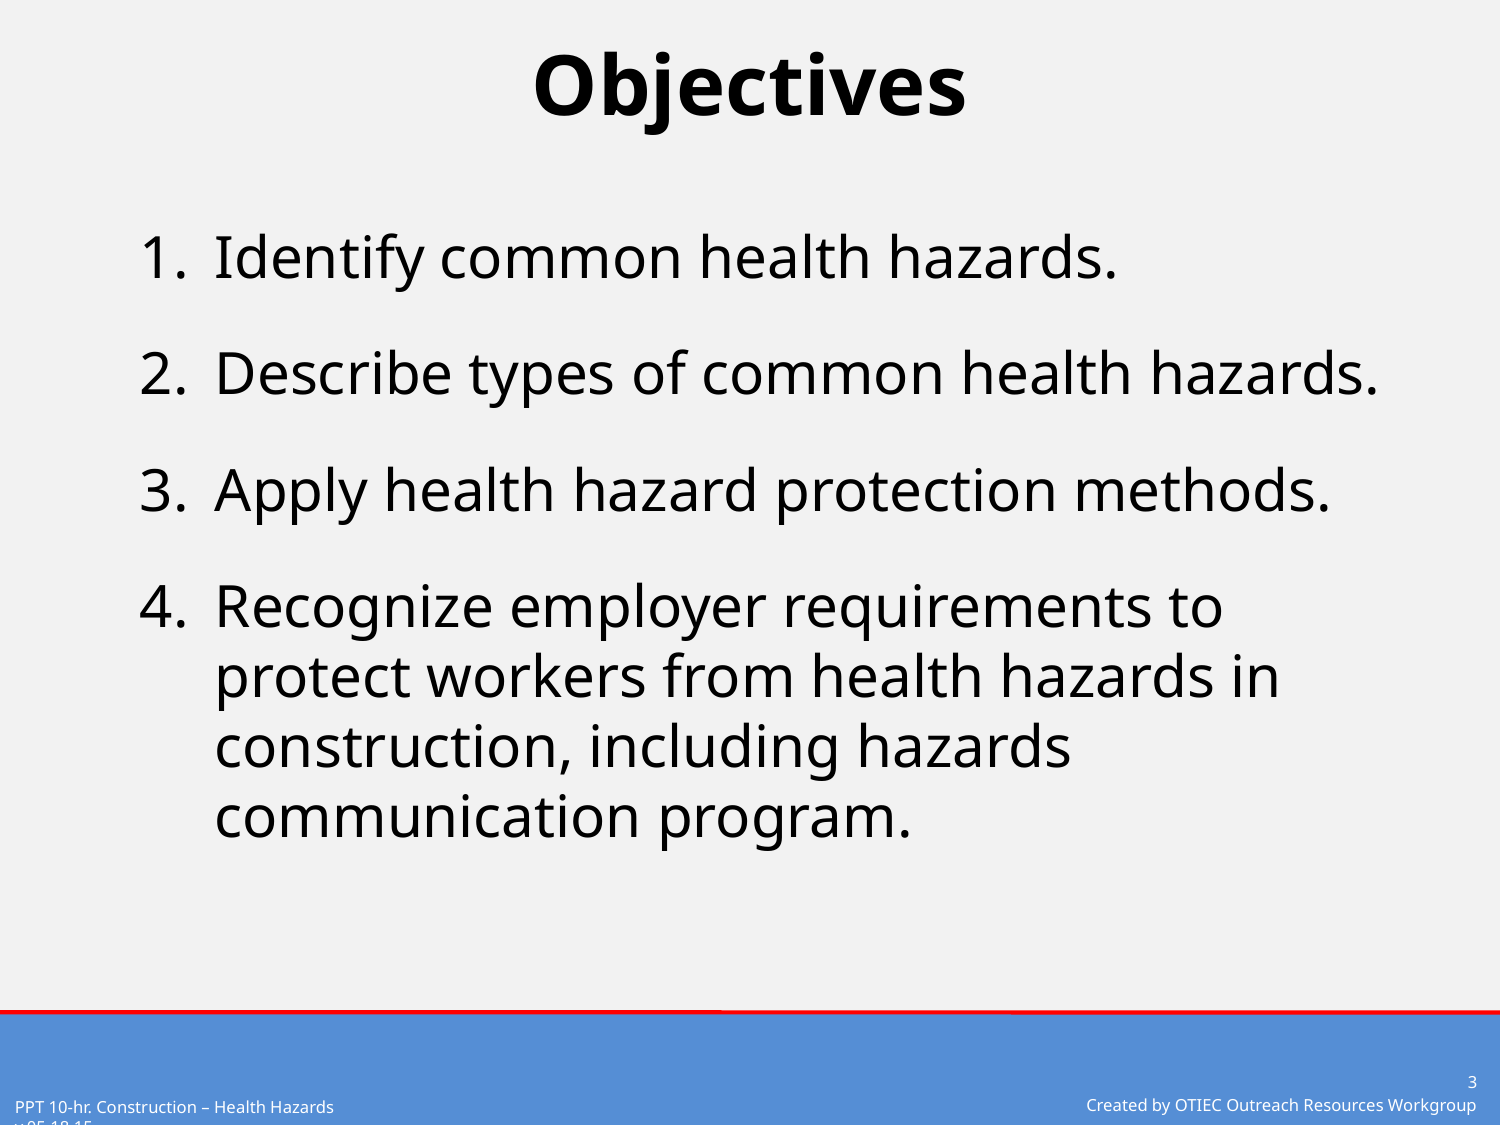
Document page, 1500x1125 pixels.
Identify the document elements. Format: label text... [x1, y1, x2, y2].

list Identify common health hazards. Describe types of common health hazards. Apply health hazard protection methods. Recognize employer requirements to protect workers from health hazards in construction, including hazards communication program. [125, 212, 1438, 863]
title Objectives [75, 24, 1425, 213]
